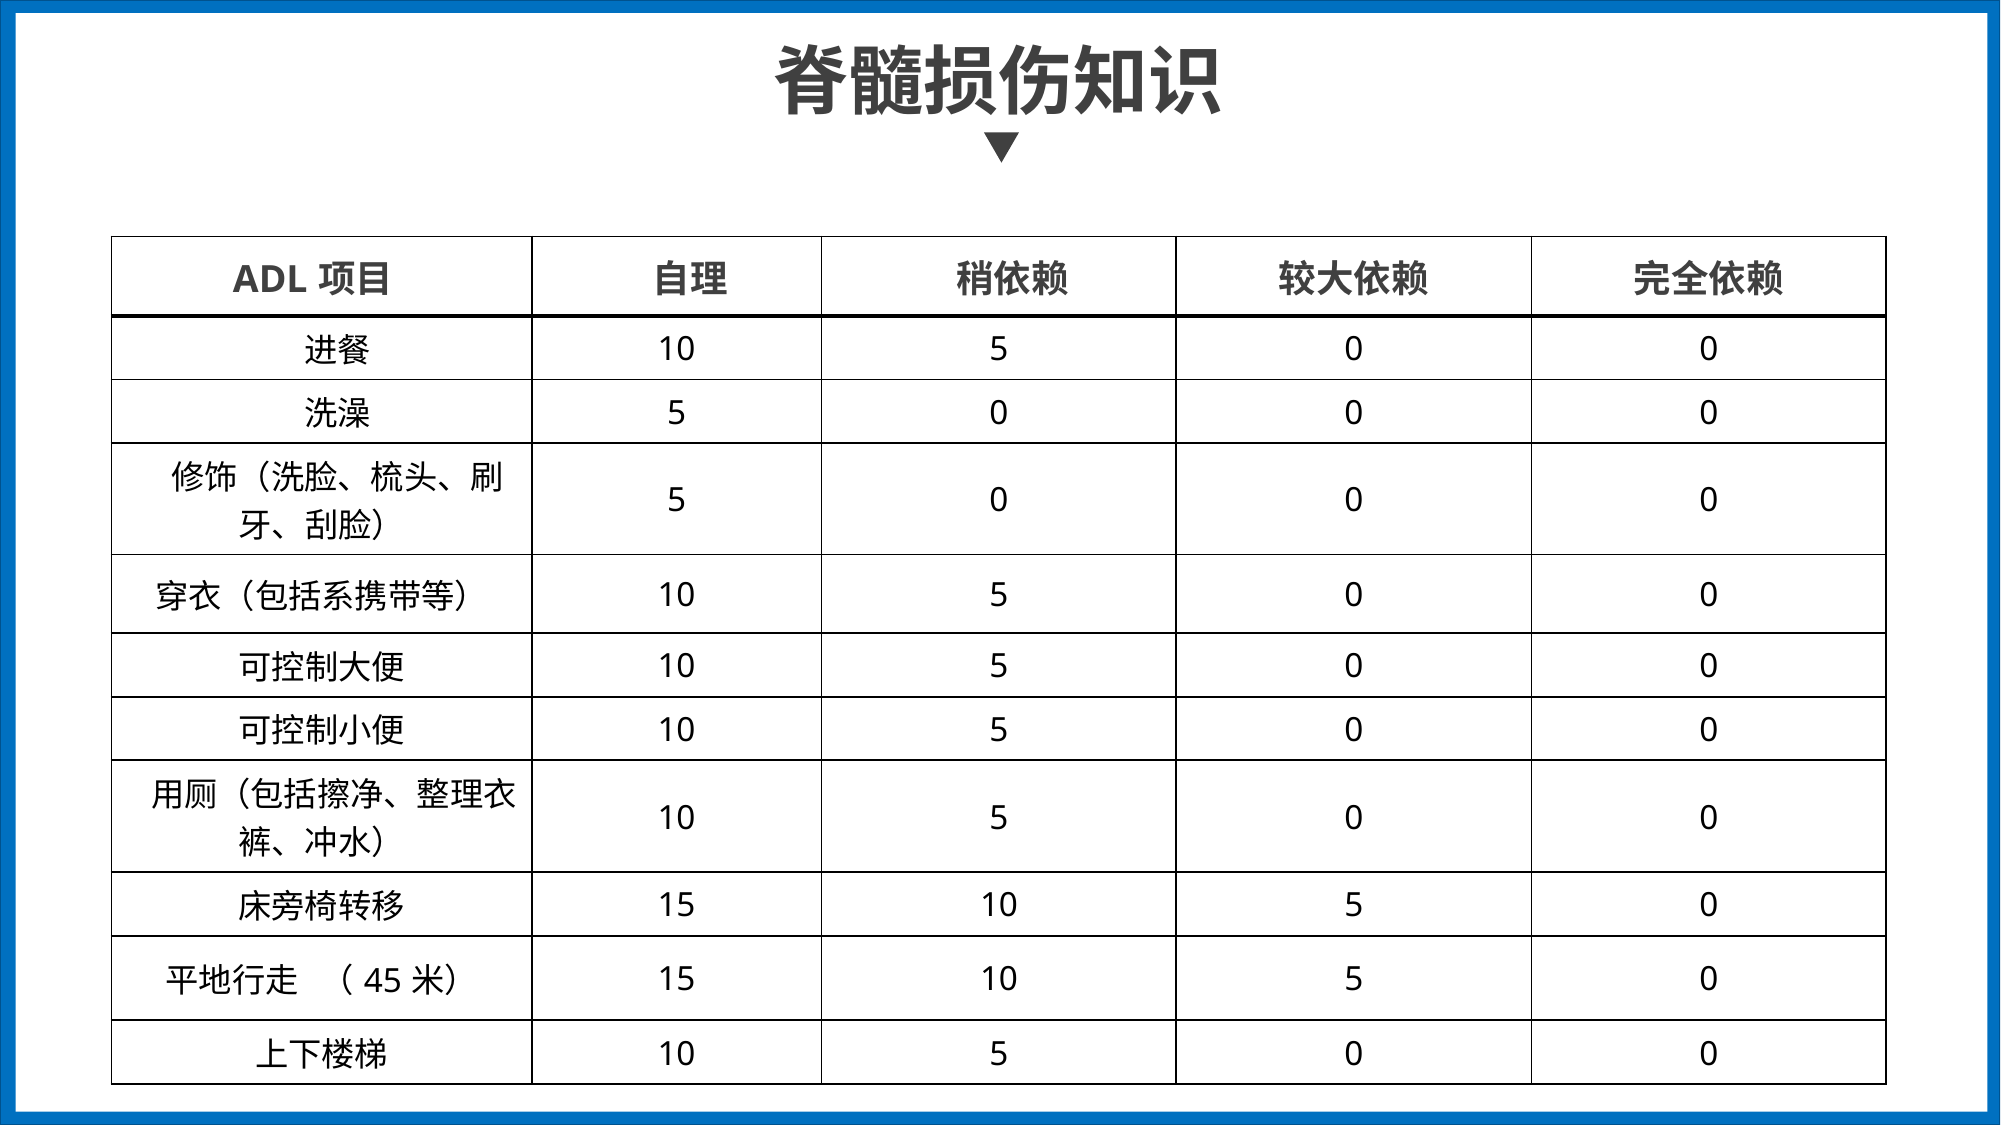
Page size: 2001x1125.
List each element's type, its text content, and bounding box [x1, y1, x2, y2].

table_cell 0 [1532, 444, 1885, 554]
table_cell 0 [822, 380, 1175, 442]
table_cell 10 [533, 555, 821, 632]
table_cell 0 [1177, 1021, 1531, 1083]
table_cell 5 [822, 1021, 1175, 1083]
table_cell 15 [533, 873, 821, 935]
table_cell 可控制大便 [112, 634, 531, 696]
table_cell 5 [822, 634, 1175, 696]
table_cell 0 [1177, 761, 1531, 871]
table_cell 用厕（包括擦净、整理衣裤、冲水） [112, 761, 531, 871]
table_header 稍依赖 [822, 237, 1175, 314]
table_cell 0 [1532, 761, 1885, 871]
table_cell 修饰（洗脸、梳头、刷牙、刮脸） [112, 444, 531, 554]
table_header ADL项目 [112, 237, 531, 314]
table_cell 0 [822, 444, 1175, 554]
table_cell 0 [1532, 1021, 1885, 1083]
table_cell 0 [1177, 444, 1531, 554]
table_cell 5 [533, 380, 821, 442]
table_cell 上下楼梯 [112, 1021, 531, 1083]
table_cell 0 [1177, 634, 1531, 696]
table_cell 5 [822, 761, 1175, 871]
table_cell 5 [1177, 873, 1531, 935]
table_cell 0 [1532, 318, 1885, 379]
table_cell 0 [1532, 555, 1885, 632]
table_cell 0 [1177, 555, 1531, 632]
table_cell 10 [533, 318, 821, 379]
table_cell 10 [822, 937, 1175, 1019]
table_cell 5 [822, 698, 1175, 759]
table_cell 穿衣（包括系携带等） [112, 555, 531, 632]
table_cell 0 [1177, 380, 1531, 442]
table_cell 10 [533, 634, 821, 696]
table_cell 洗澡 [112, 380, 531, 442]
table_cell 0 [1177, 318, 1531, 379]
table_cell 0 [1532, 634, 1885, 696]
table_cell 5 [533, 444, 821, 554]
table_cell 5 [822, 555, 1175, 632]
table_cell 可控制小便 [112, 698, 531, 759]
table_cell 10 [533, 761, 821, 871]
table_cell 0 [1532, 937, 1885, 1019]
table_cell 0 [1532, 873, 1885, 935]
table_cell 15 [533, 937, 821, 1019]
table_cell 10 [822, 873, 1175, 935]
table_cell 0 [1532, 698, 1885, 759]
table_cell 5 [1177, 937, 1531, 1019]
table_header 较大依赖 [1177, 237, 1531, 314]
table_cell 5 [822, 318, 1175, 379]
table_cell 床旁椅转移 [112, 873, 531, 935]
table_cell 0 [1177, 698, 1531, 759]
table_header 完全依赖 [1532, 237, 1885, 314]
table_cell 0 [1532, 380, 1885, 442]
table_cell 平地行走 （45米） [112, 937, 531, 1019]
table_cell 10 [533, 1021, 821, 1083]
table_cell 10 [533, 698, 821, 759]
table_cell 进餐 [112, 318, 531, 379]
table_header 自理 [533, 237, 821, 314]
